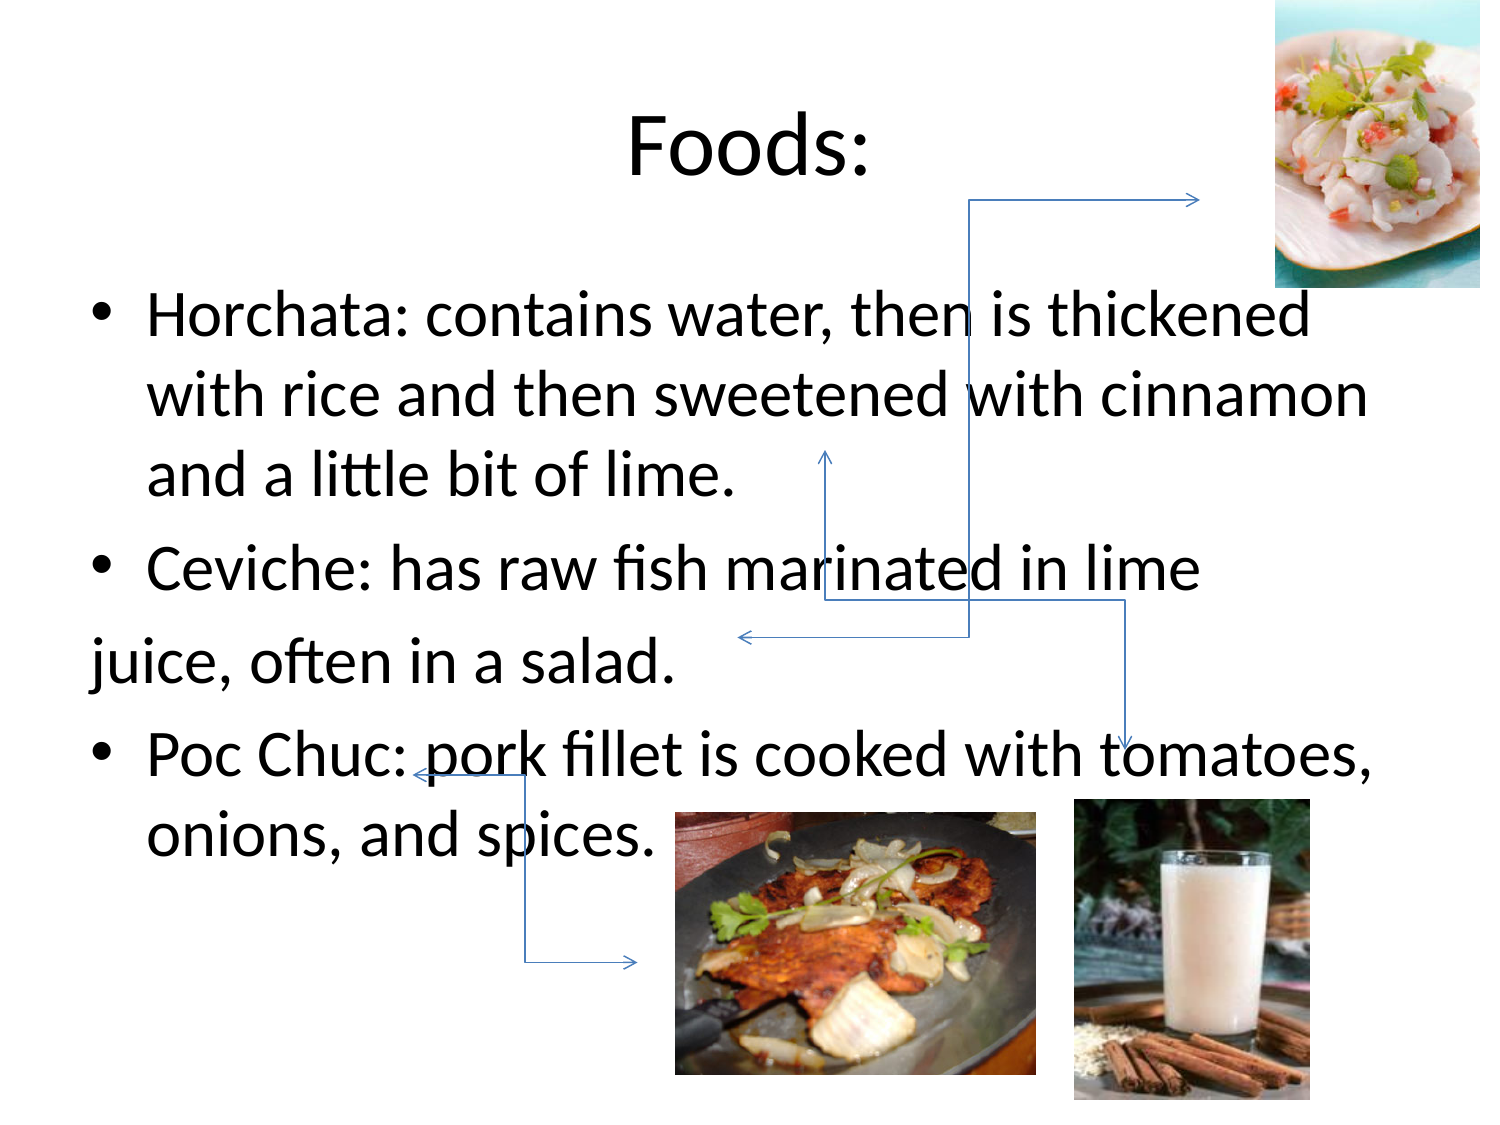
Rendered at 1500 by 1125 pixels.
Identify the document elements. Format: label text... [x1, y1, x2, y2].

picture [1274, 0, 1481, 288]
picture [674, 812, 1037, 1076]
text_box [412, 774, 638, 963]
title Foods: [74, 44, 1269, 233]
list Horchata: contains water, then is thickened with rice and then sweetened with cinnamon and a little bit of lime. Ceviche: has raw fish marinated in lime juice, often in a salad. Poc Chuc: pork fillet is cooked with tomatoes, onions, and spices. [74, 262, 1426, 1006]
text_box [737, 199, 1201, 638]
picture [1074, 799, 1310, 1101]
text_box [824, 646, 1126, 751]
